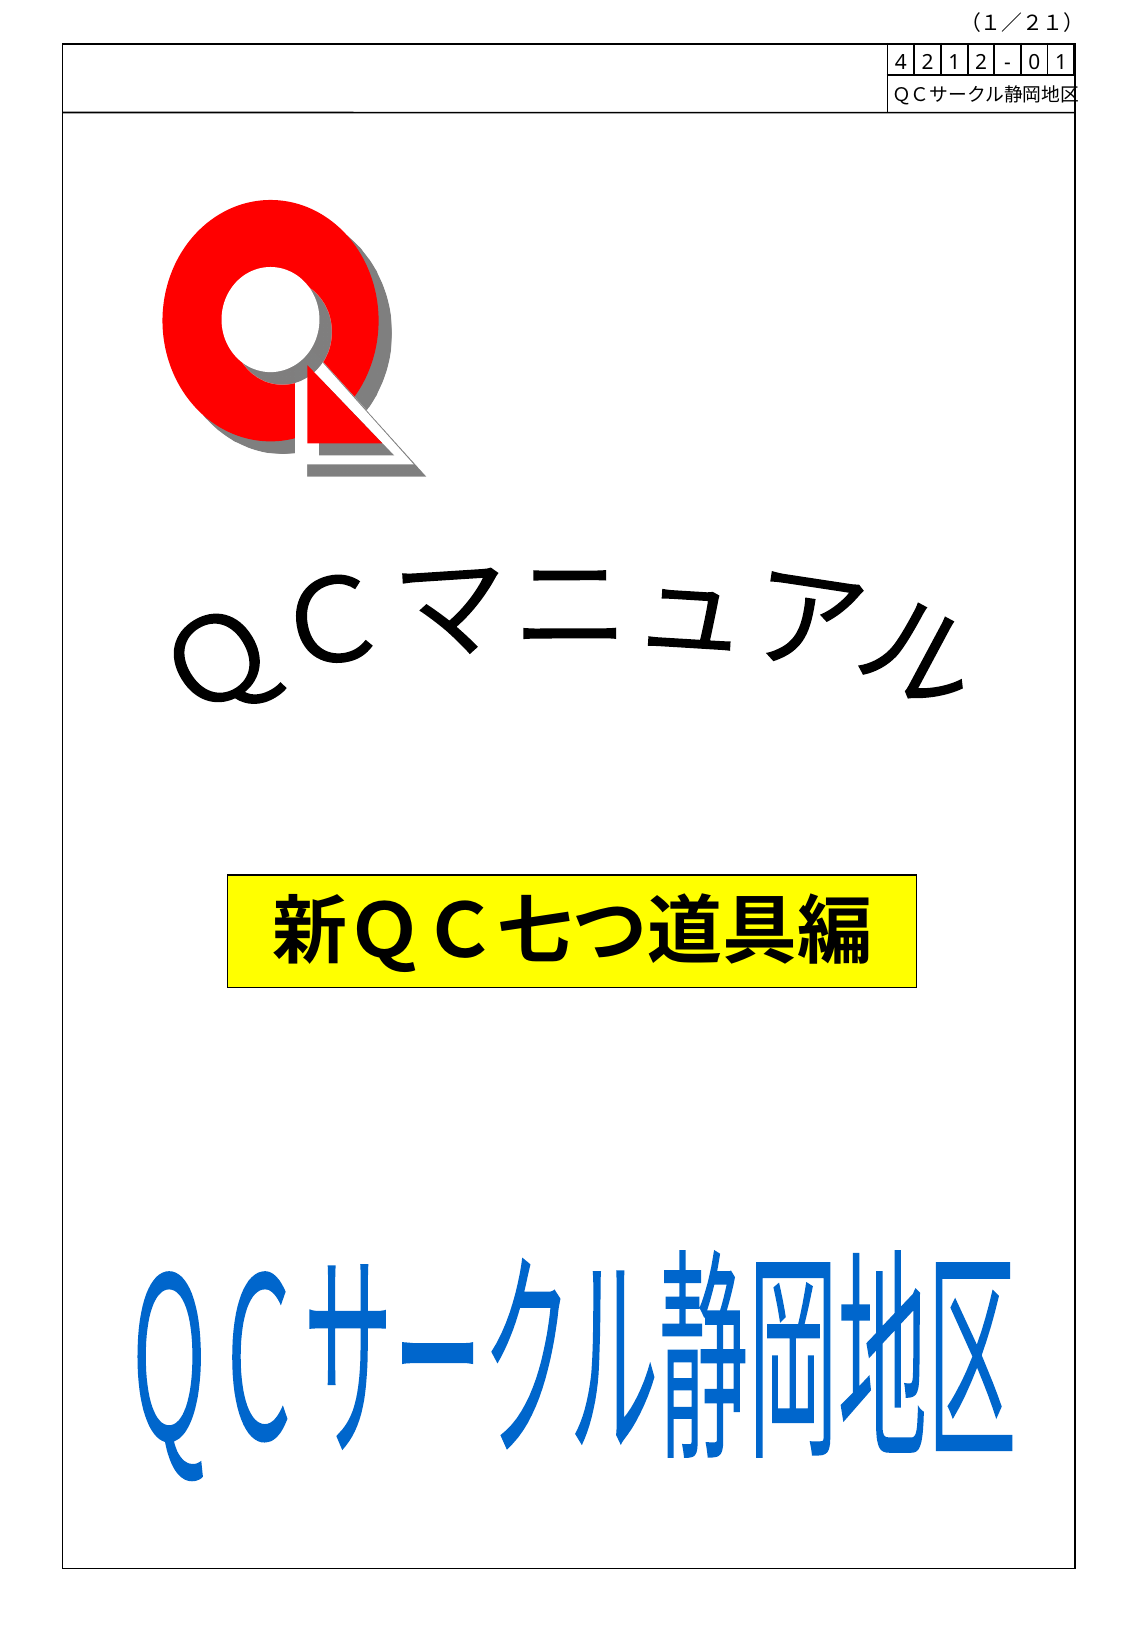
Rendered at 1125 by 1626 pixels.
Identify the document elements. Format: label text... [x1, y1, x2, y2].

table_header 1 [1048, 45, 1073, 74]
table_header 4 [888, 45, 913, 74]
text_box [62, 43, 887, 112]
text_box [62, 113, 1075, 1569]
text_box 新ＱＣ七つ道具編 [227, 875, 917, 988]
text_box ＱＣサークル静岡地区 [887, 75, 1075, 113]
table_header 2 [969, 45, 993, 74]
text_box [162, 199, 414, 465]
table_header 0 [1022, 45, 1047, 74]
table_header 2 [915, 45, 940, 74]
table_header 1 [942, 45, 967, 74]
text_box （１／２１） [945, 2, 1100, 42]
table_header - [995, 45, 1020, 74]
